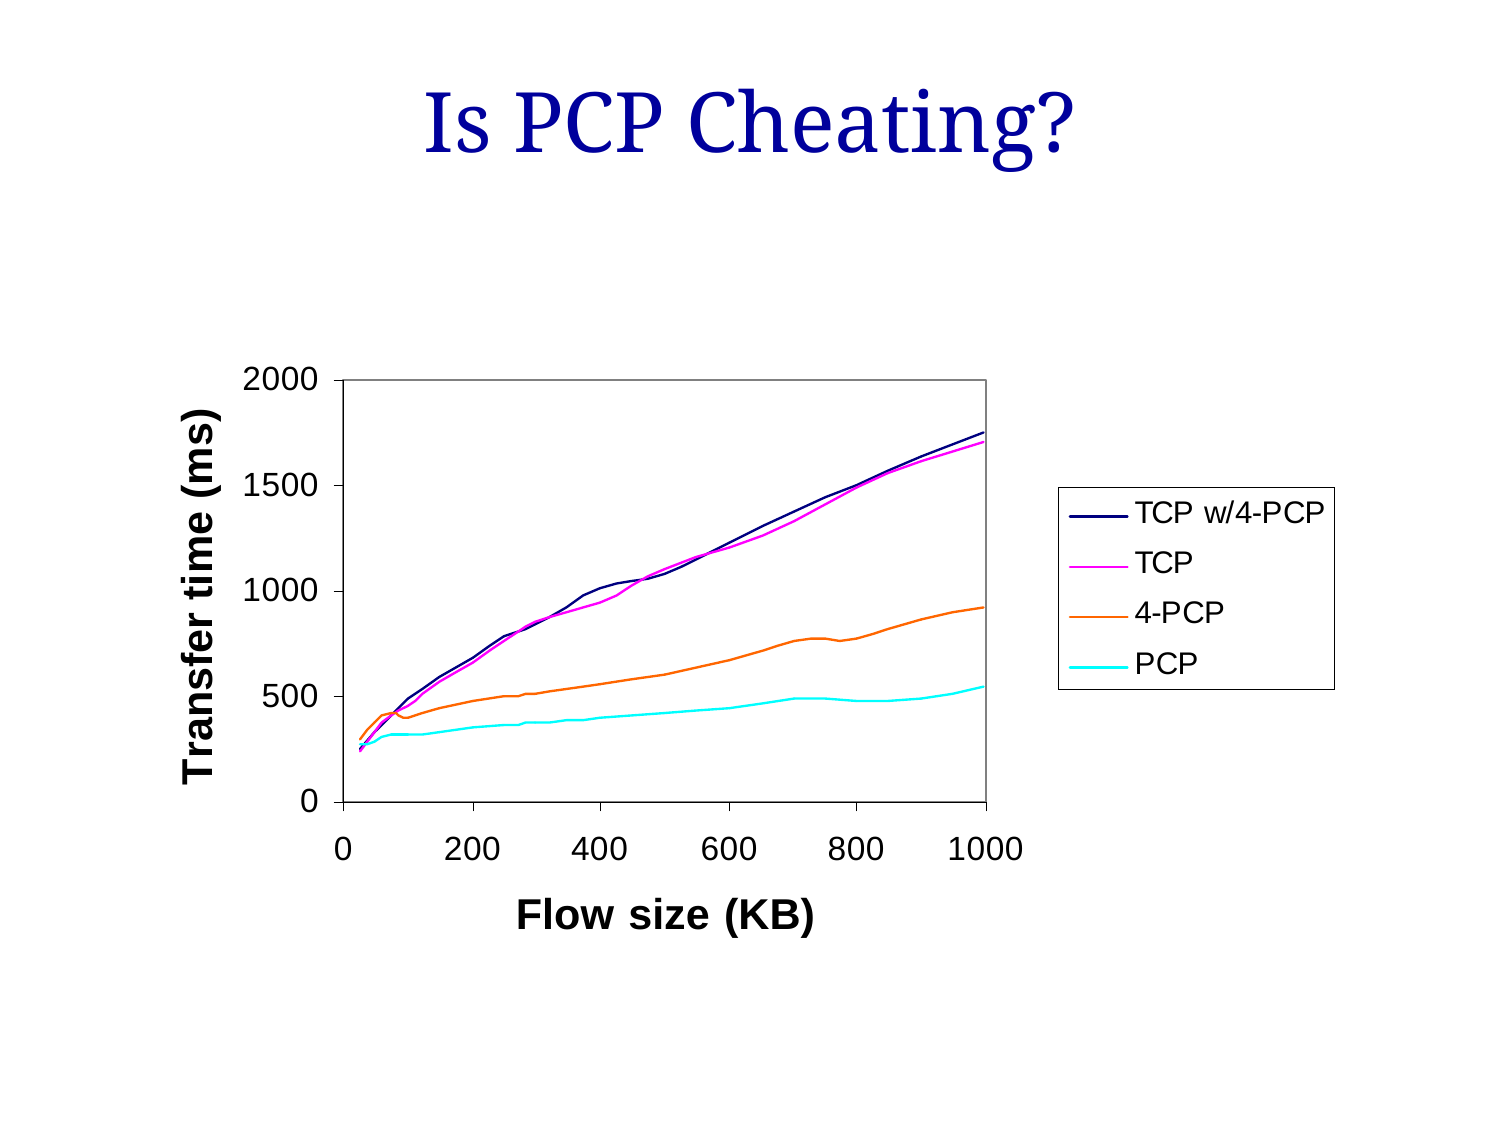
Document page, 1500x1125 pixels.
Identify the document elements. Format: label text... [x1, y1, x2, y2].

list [124, 312, 1361, 992]
title Is PCP Cheating? [74, 47, 1426, 191]
